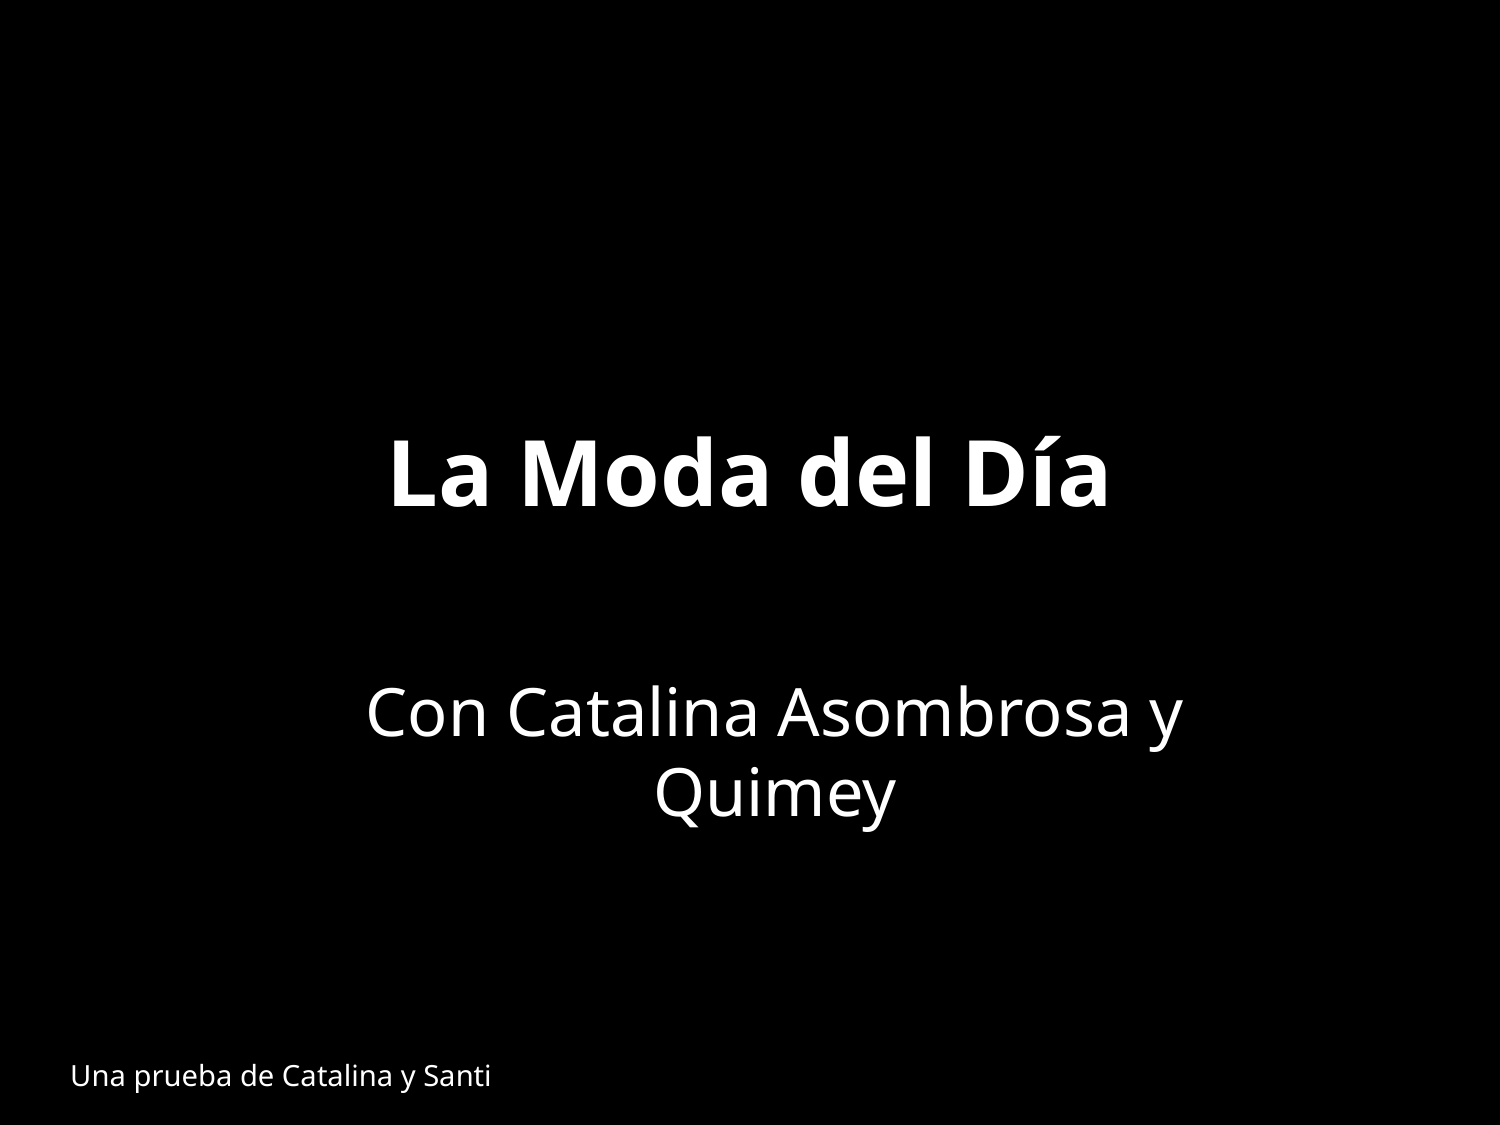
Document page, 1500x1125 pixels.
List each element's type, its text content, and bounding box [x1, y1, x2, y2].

text_box Con Catalina Asombrosa y Quimey [249, 662, 1300, 950]
title La Moda del Día [112, 349, 1388, 591]
subtitle Una prueba de Catalina y Santi [0, 1050, 563, 1125]
